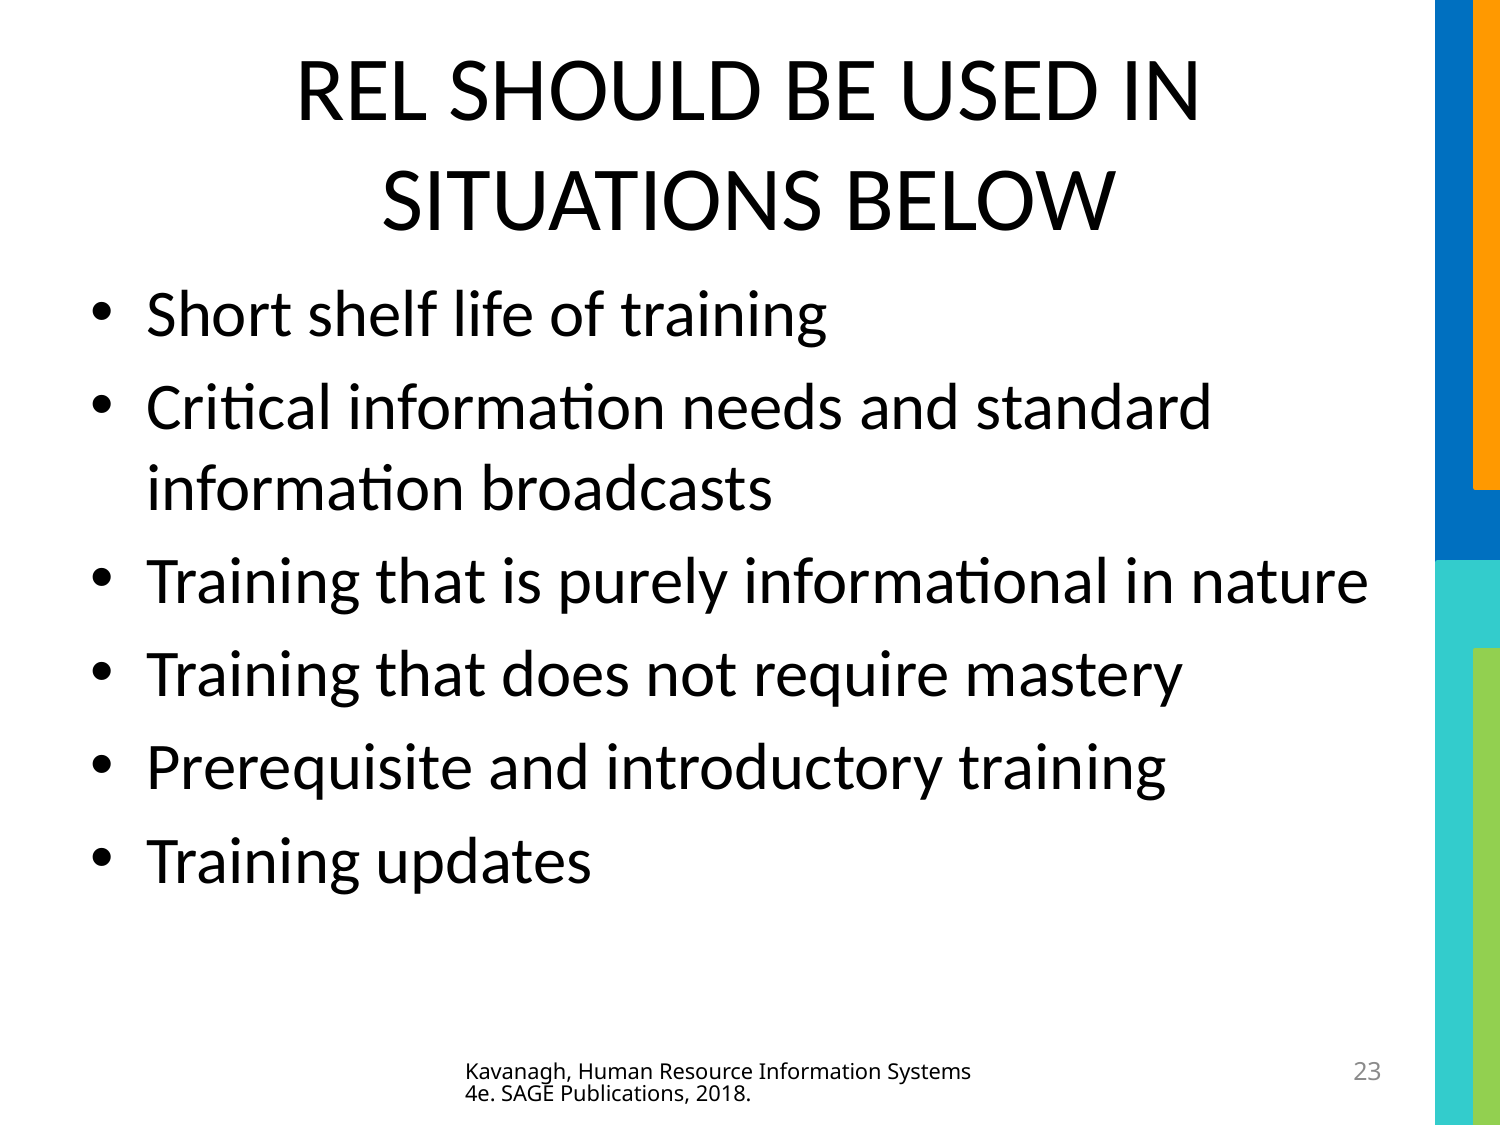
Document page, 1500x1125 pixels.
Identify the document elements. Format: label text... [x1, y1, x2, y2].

slide_number 23 [1059, 1042, 1397, 1103]
list Short shelf life of training Critical information needs and standard information broadcasts Training that is purely informational in nature Training that does not require mastery Prerequisite and introductory training Training updates [75, 262, 1425, 1005]
footer Kavanagh, Human Resource Information Systems 4e. SAGE Publications, 2018. [450, 1042, 1004, 1103]
title REL SHOULD BE USED IN SITUATIONS BELOW [75, 45, 1425, 233]
